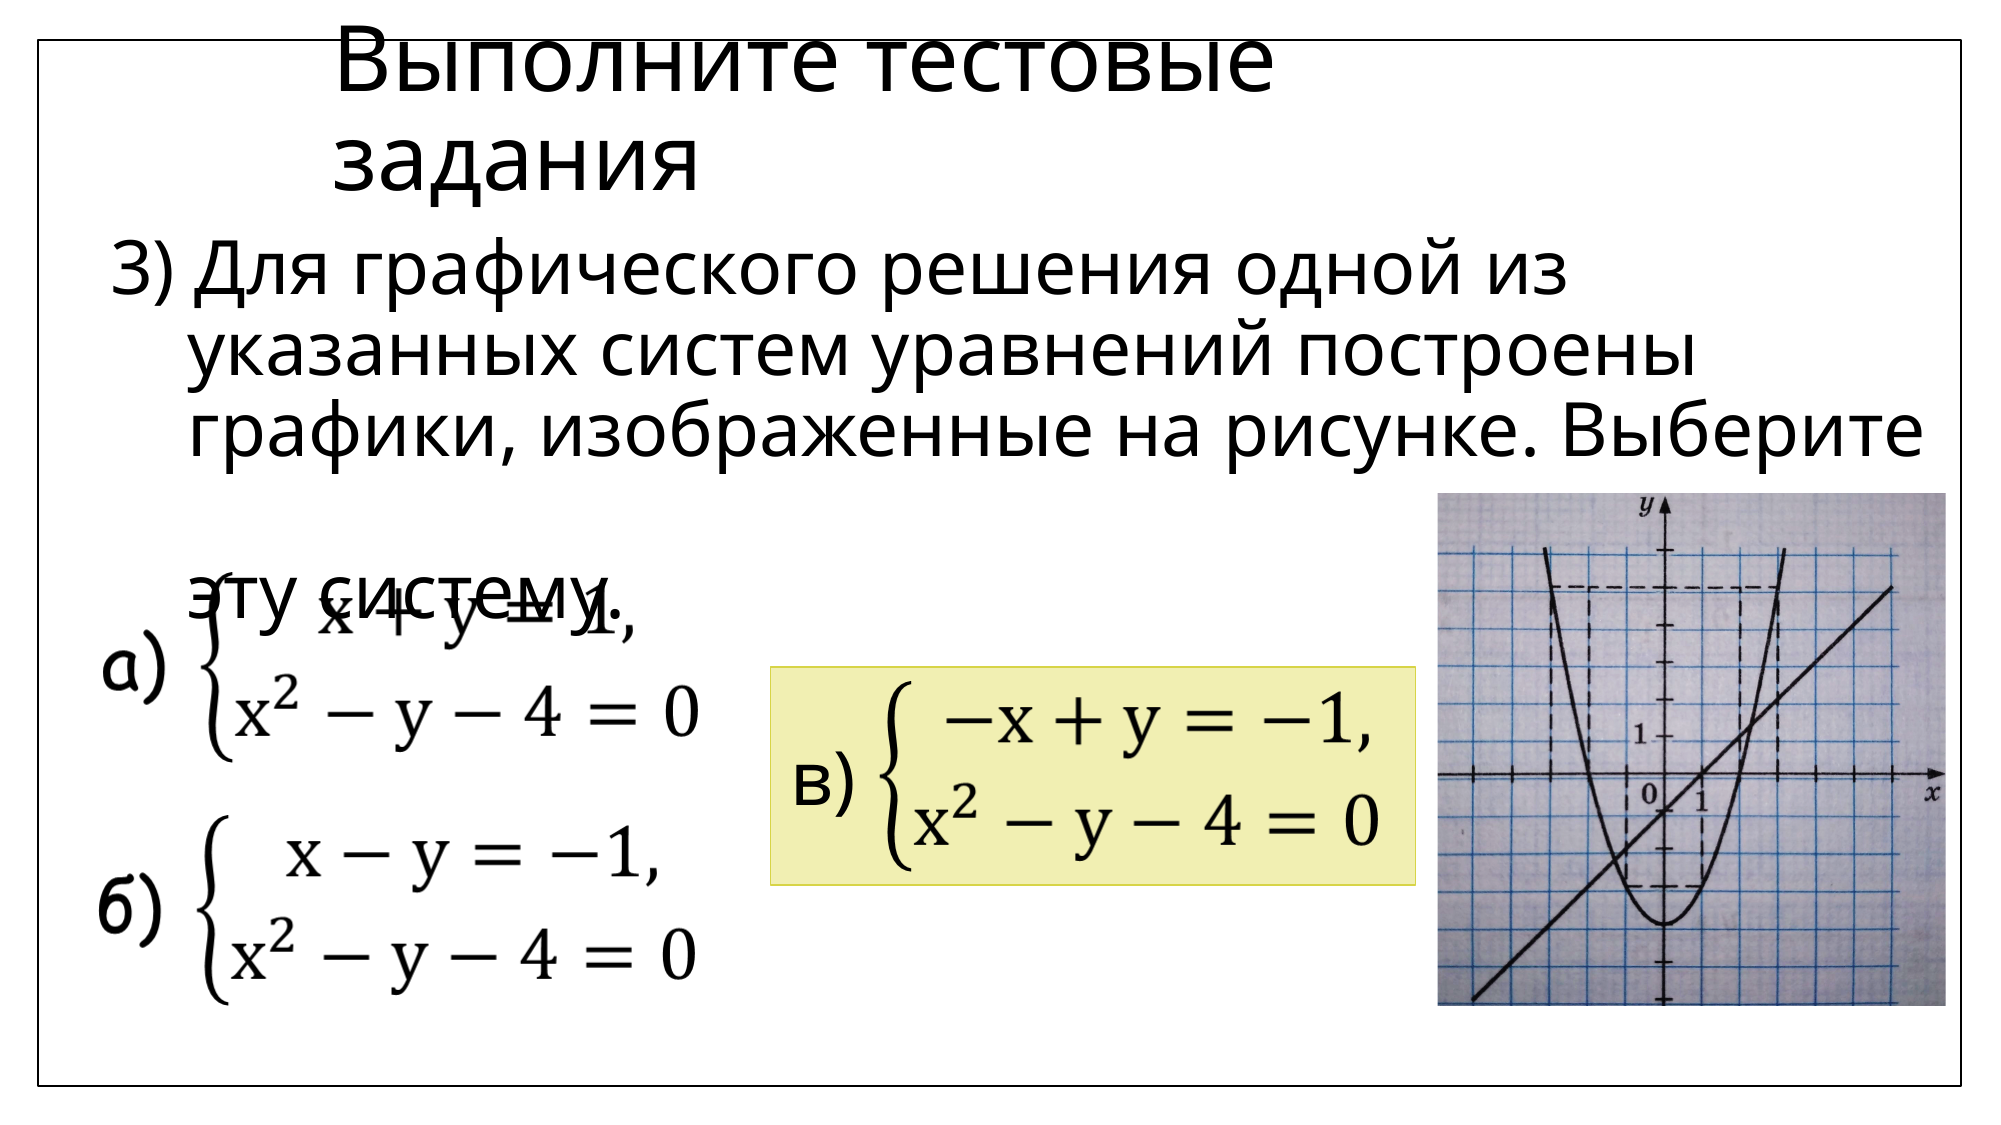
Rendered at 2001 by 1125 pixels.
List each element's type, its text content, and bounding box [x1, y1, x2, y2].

picture [56, 571, 699, 763]
picture [879, 680, 1378, 872]
list 3) Для графического решения одной из указанных систем уравнений построены графики, изображенные на рисунке. Выберите эту систему. [87, 222, 1948, 885]
title Выполните тестовые задания [317, 0, 1677, 222]
picture [1437, 492, 1946, 1006]
picture [51, 814, 695, 1006]
text_box в) [775, 723, 873, 828]
